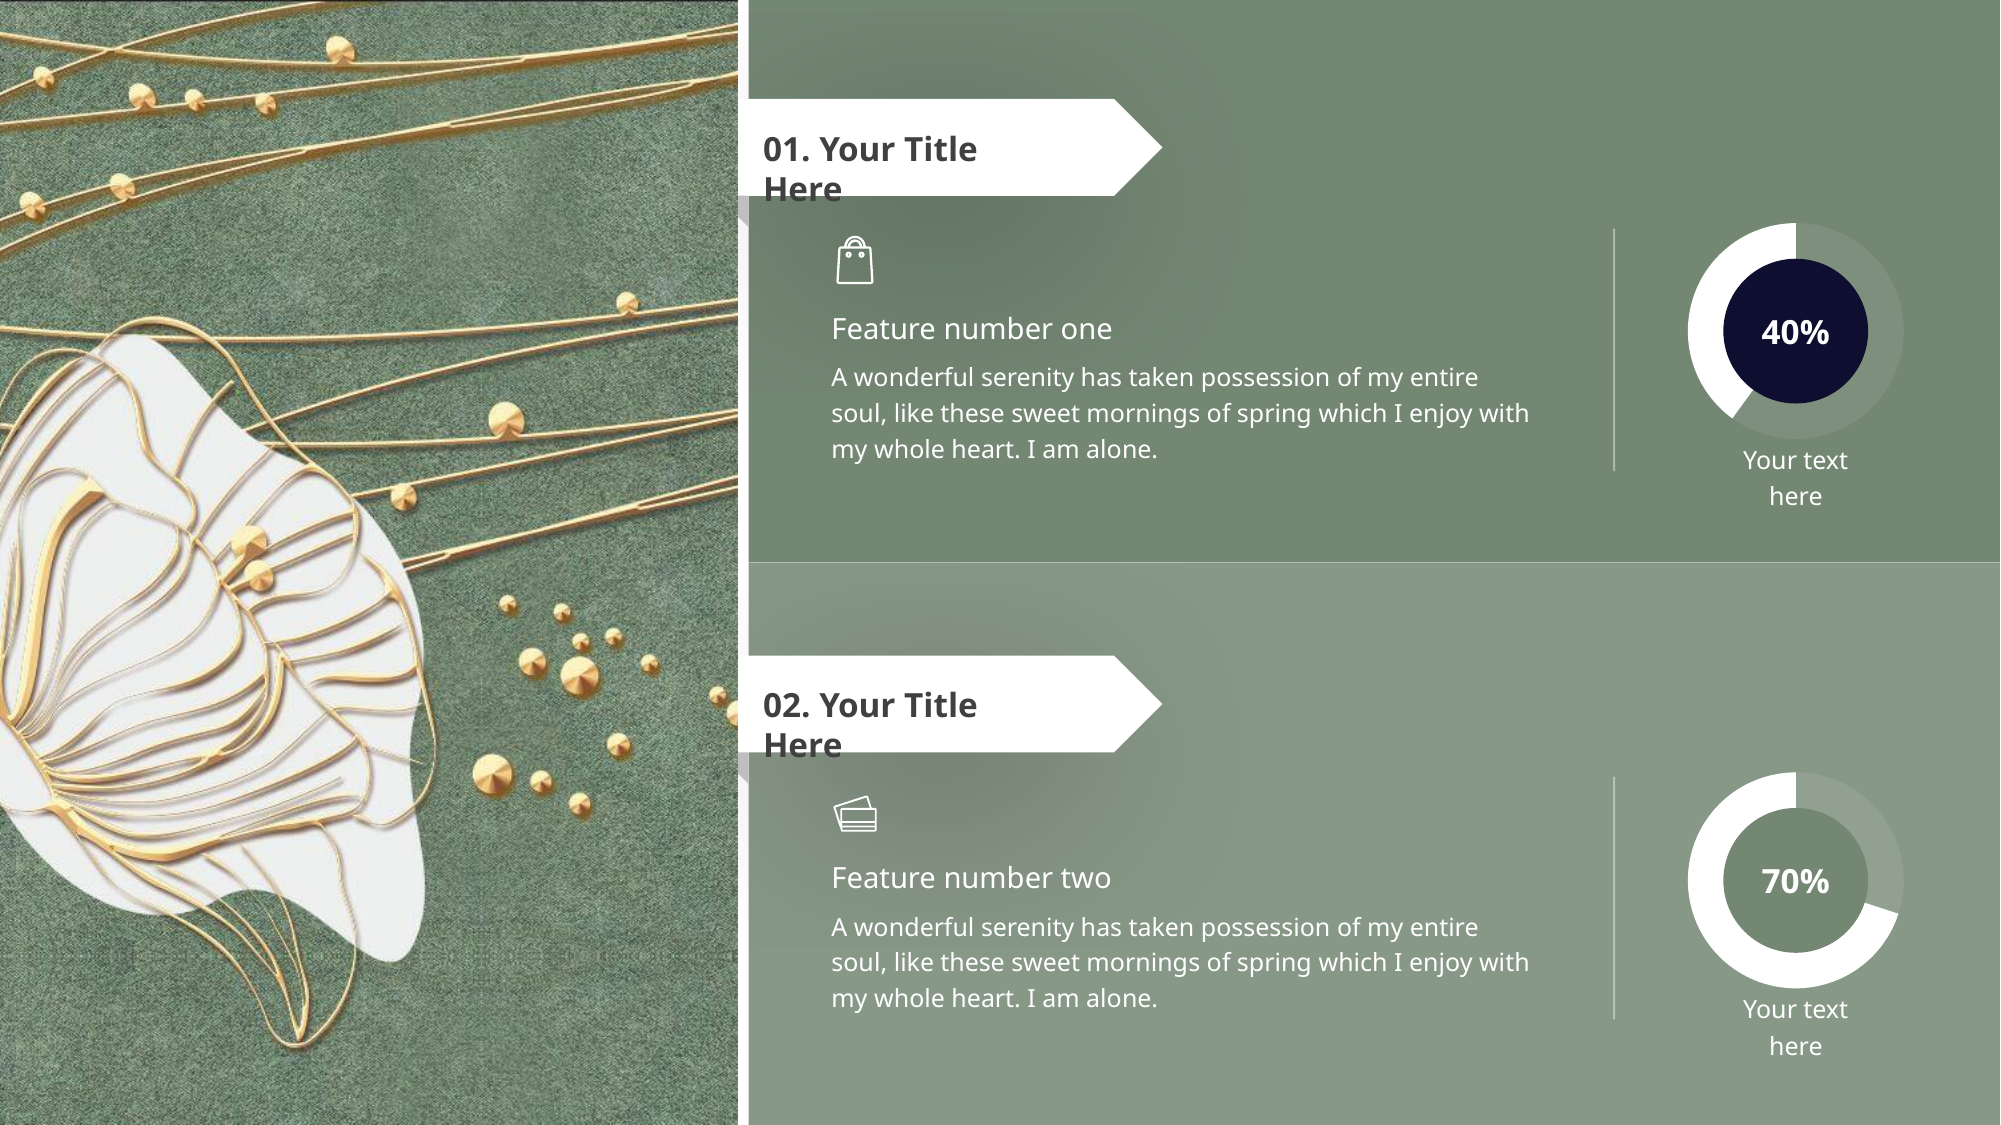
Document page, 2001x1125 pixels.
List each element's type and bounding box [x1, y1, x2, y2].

text_box [738, 98, 1163, 228]
text_box [816, 852, 1555, 1019]
text_box [816, 302, 1555, 470]
text_box [738, 655, 1163, 784]
text_box [836, 234, 874, 285]
text_box [1683, 742, 1909, 1029]
picture [0, 0, 738, 1125]
text_box [1683, 193, 1909, 480]
text_box [833, 795, 877, 832]
